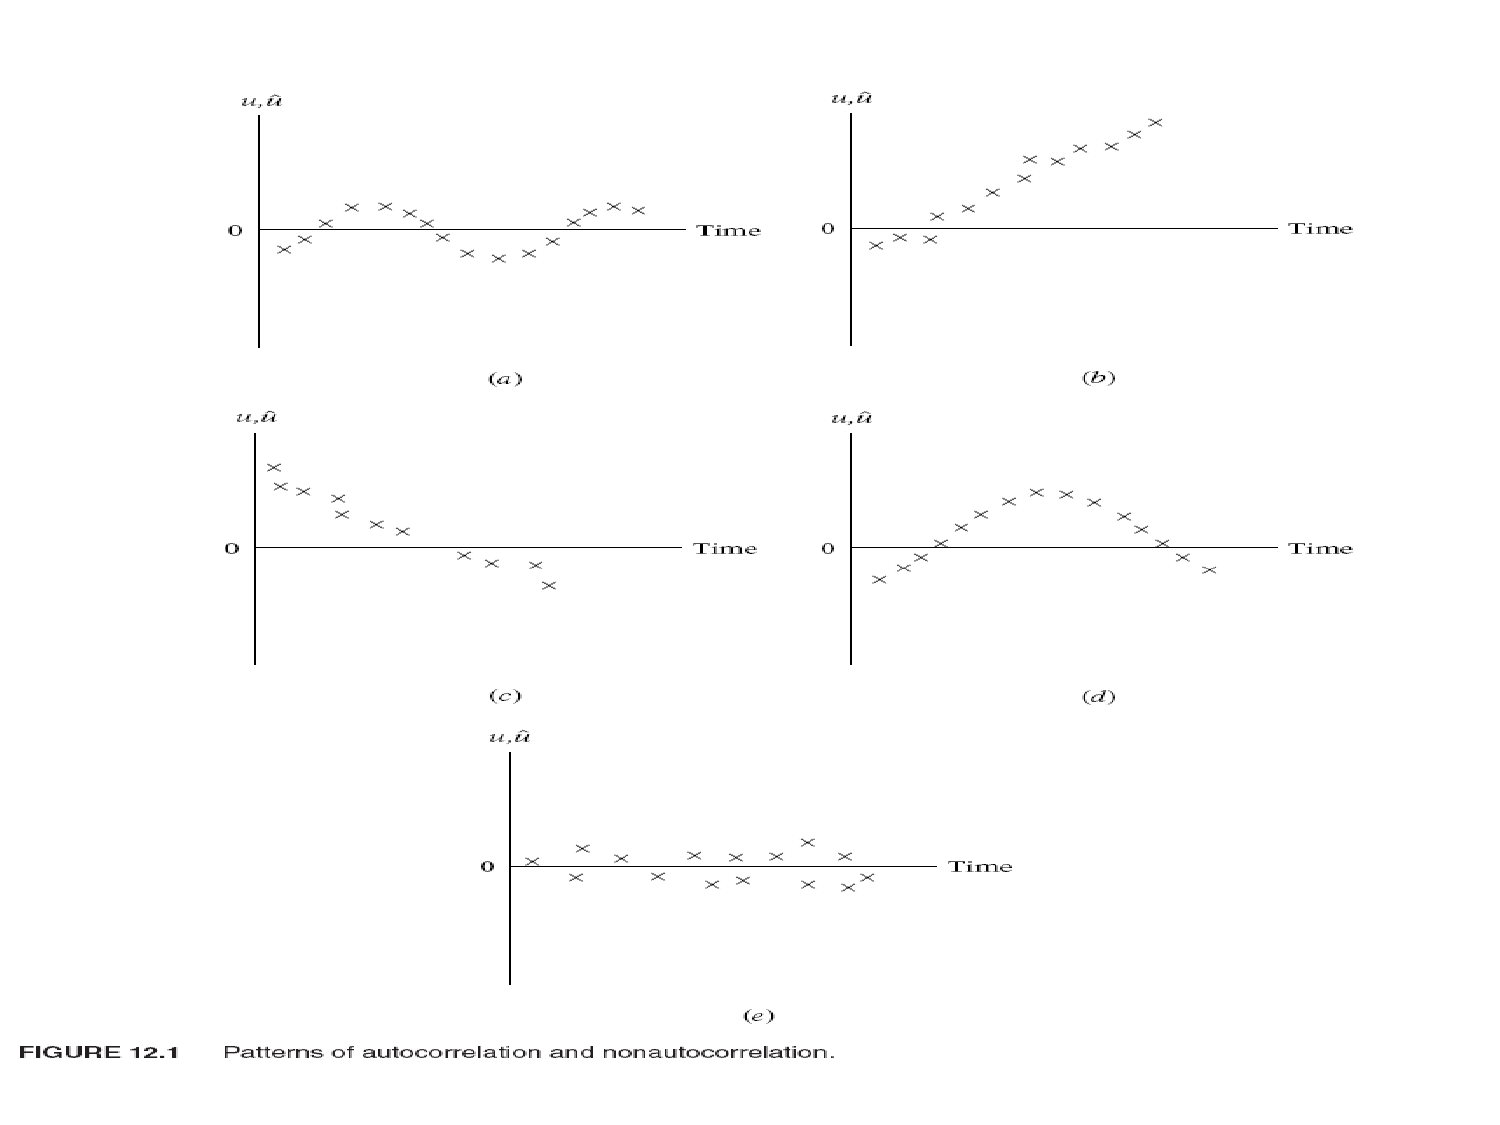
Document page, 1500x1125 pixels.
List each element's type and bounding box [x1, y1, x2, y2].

list [0, 70, 1395, 1067]
